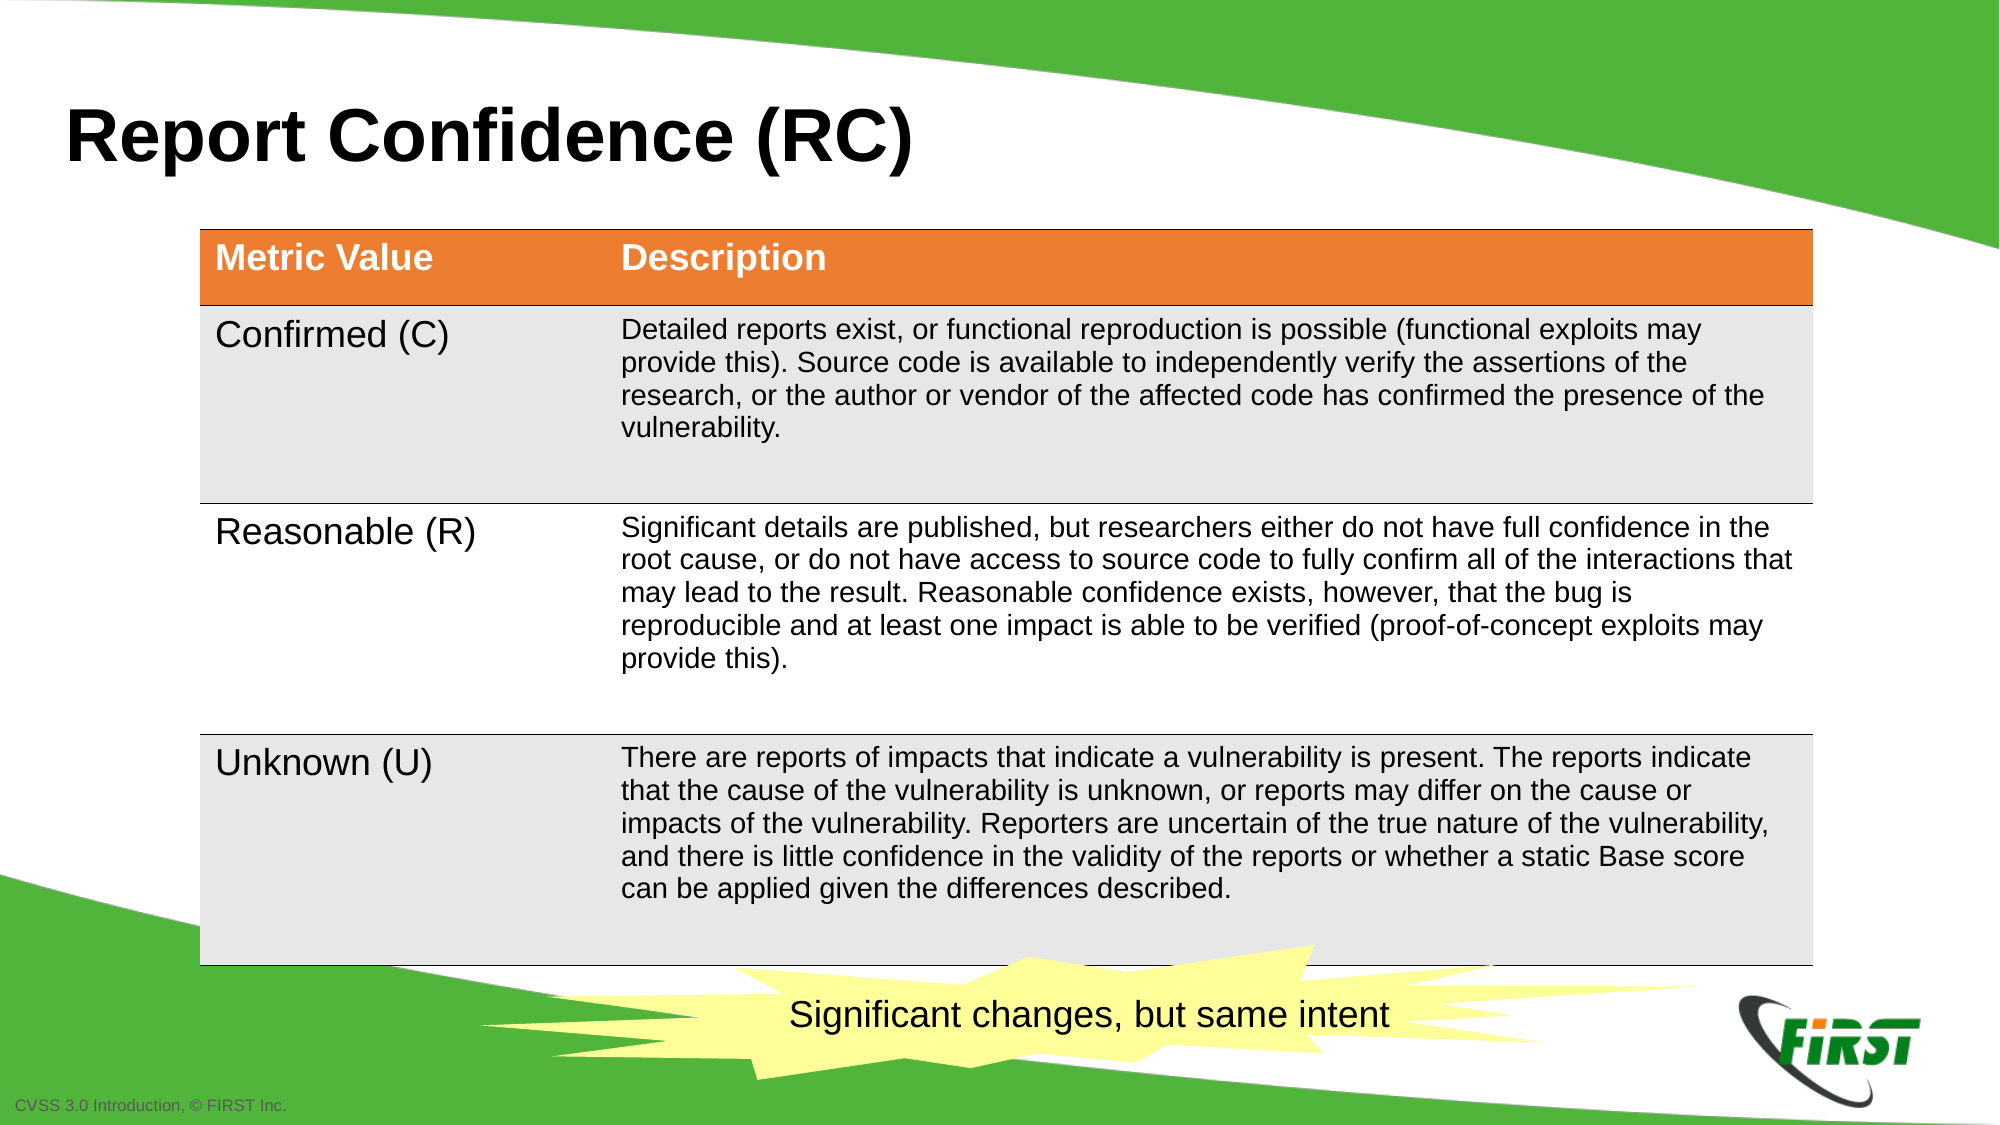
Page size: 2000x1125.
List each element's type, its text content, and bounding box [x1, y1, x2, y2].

picture [0, 0, 2000, 1125]
table_cell Reasonable (R) [200, 504, 606, 734]
text_box Report Confidence (RC) [50, 70, 1929, 209]
table_cell Detailed reports exist, or functional reproduction is possible (functional exploits may provide this). Source code is available to independently verify the assertions of the research, or the author or vendor of the affected code has confirmed the presence of the vulnerability. [606, 306, 1813, 503]
text_box Significant changes, but same intent [479, 944, 1700, 1080]
table_header Description [606, 230, 1813, 305]
table_cell Significant details are published, but researchers either do not have full confidence in the root cause, or do not have access to source code to fully confirm all of the interactions that may lead to the result. Reasonable confidence exists, however, that the bug is reproducible and at least one impact is able to be verified (proof-of-concept exploits may provide this). [606, 504, 1813, 734]
table_cell Unknown (U) [200, 735, 606, 965]
table_cell There are reports of impacts that indicate a vulnerability is present. The reports indicate that the cause of the vulnerability is unknown, or reports may differ on the cause or impacts of the vulnerability. Reporters are uncertain of the true nature of the vulnerability, and there is little confidence in the validity of the reports or whether a static Base score can be applied given the differences described. [606, 735, 1813, 965]
table_cell Confirmed (C) [200, 306, 606, 503]
table_header Metric Value [200, 230, 606, 305]
